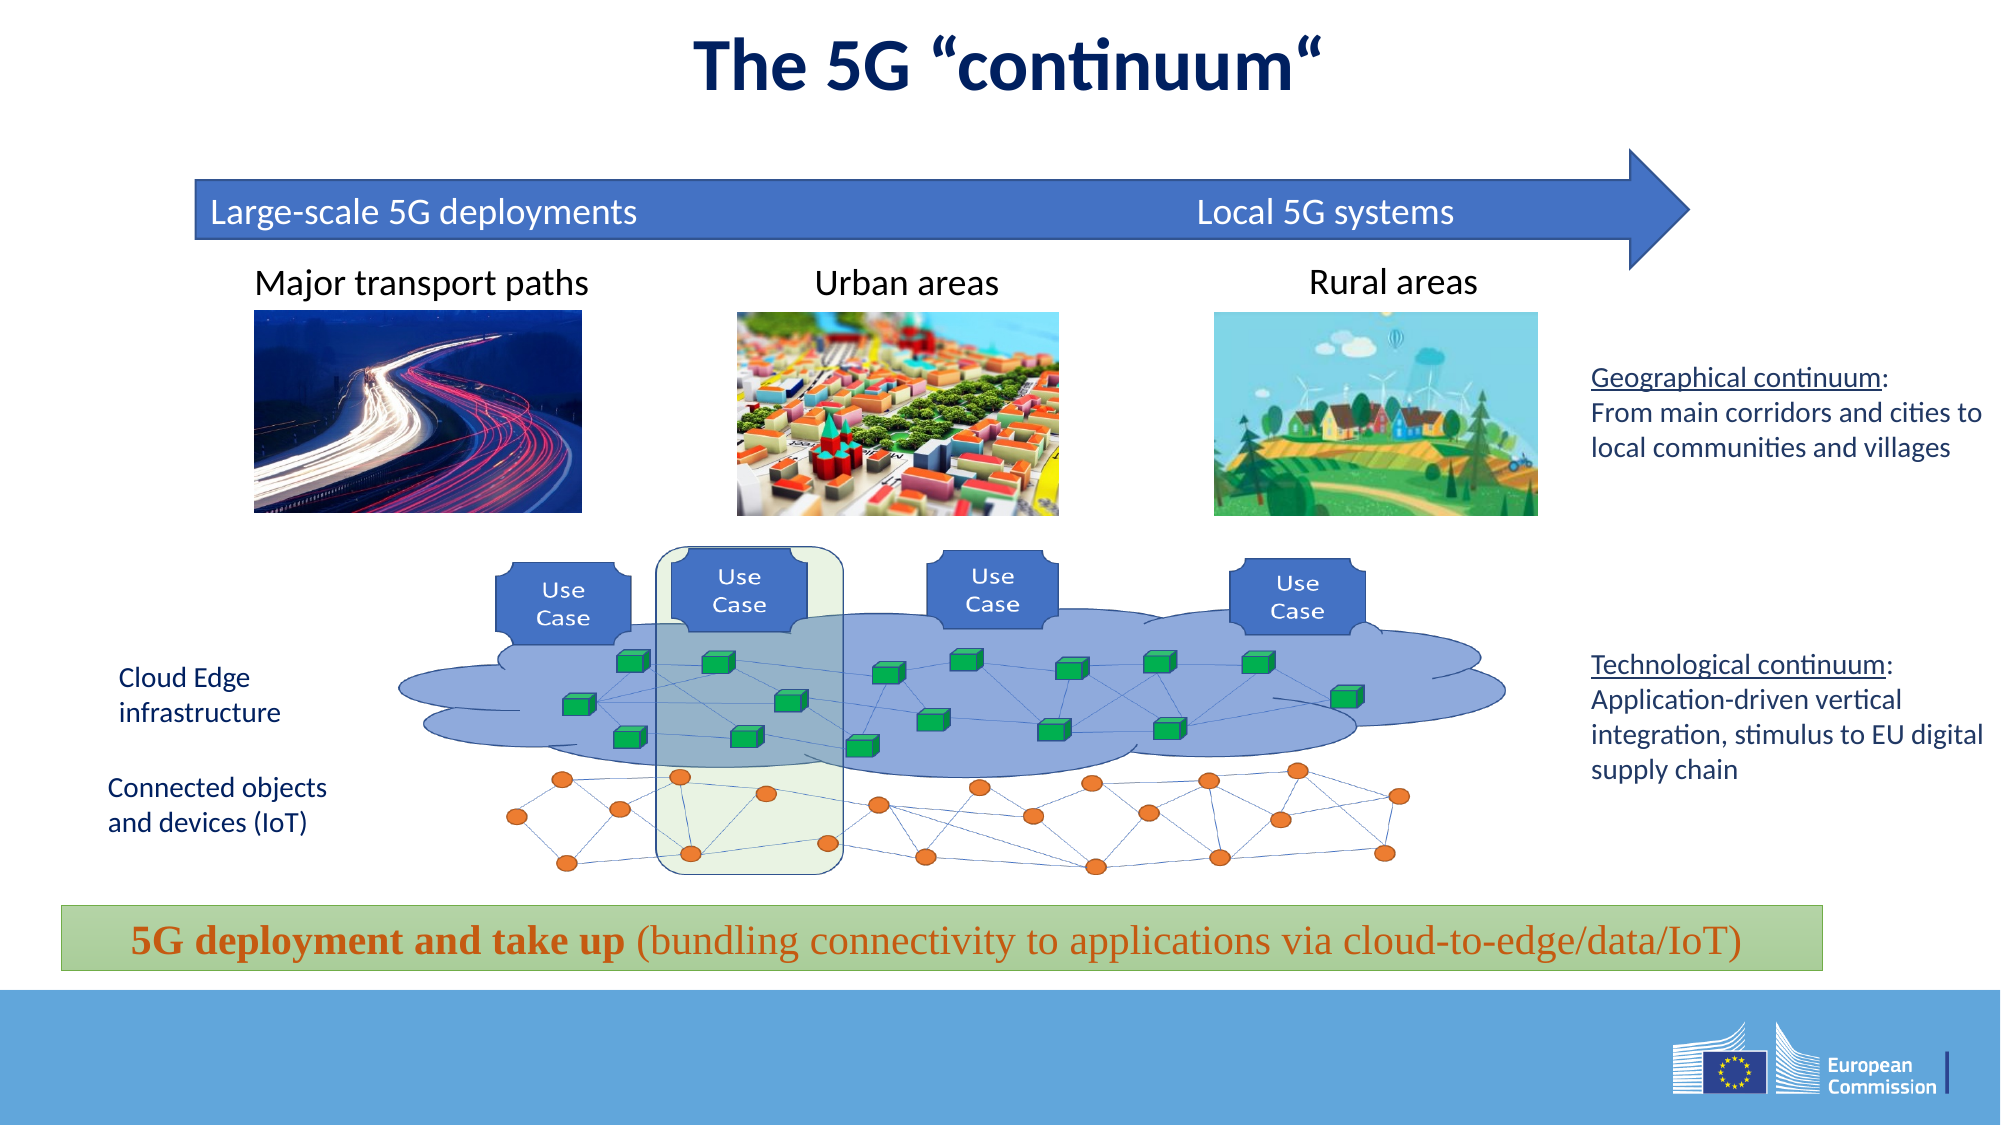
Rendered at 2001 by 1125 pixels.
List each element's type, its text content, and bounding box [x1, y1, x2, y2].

text_box Geographical continuum: From main corridors and cities to local communities and villages Technological continuum: Application-driven vertical integration, stimulus to EU digital supply chain [1576, 351, 2000, 793]
text_box Cloud Edge infrastructure [104, 651, 397, 737]
text_box Urban areas [799, 250, 1036, 311]
text_box Connected objects and devices (IoT) [93, 761, 386, 847]
text_box Rural areas [1294, 249, 1531, 310]
text_box 5G deployment and take up (bundling connectivity to applications via cloud-to-edge/data/IoT) [61, 905, 1823, 971]
text_box Large-scale 5G deployments Local 5G systems [194, 148, 1691, 271]
picture [0, 0, 2001, 1125]
title The 5G “continuum“ [104, 19, 1916, 114]
text_box Major transport paths [239, 250, 619, 311]
